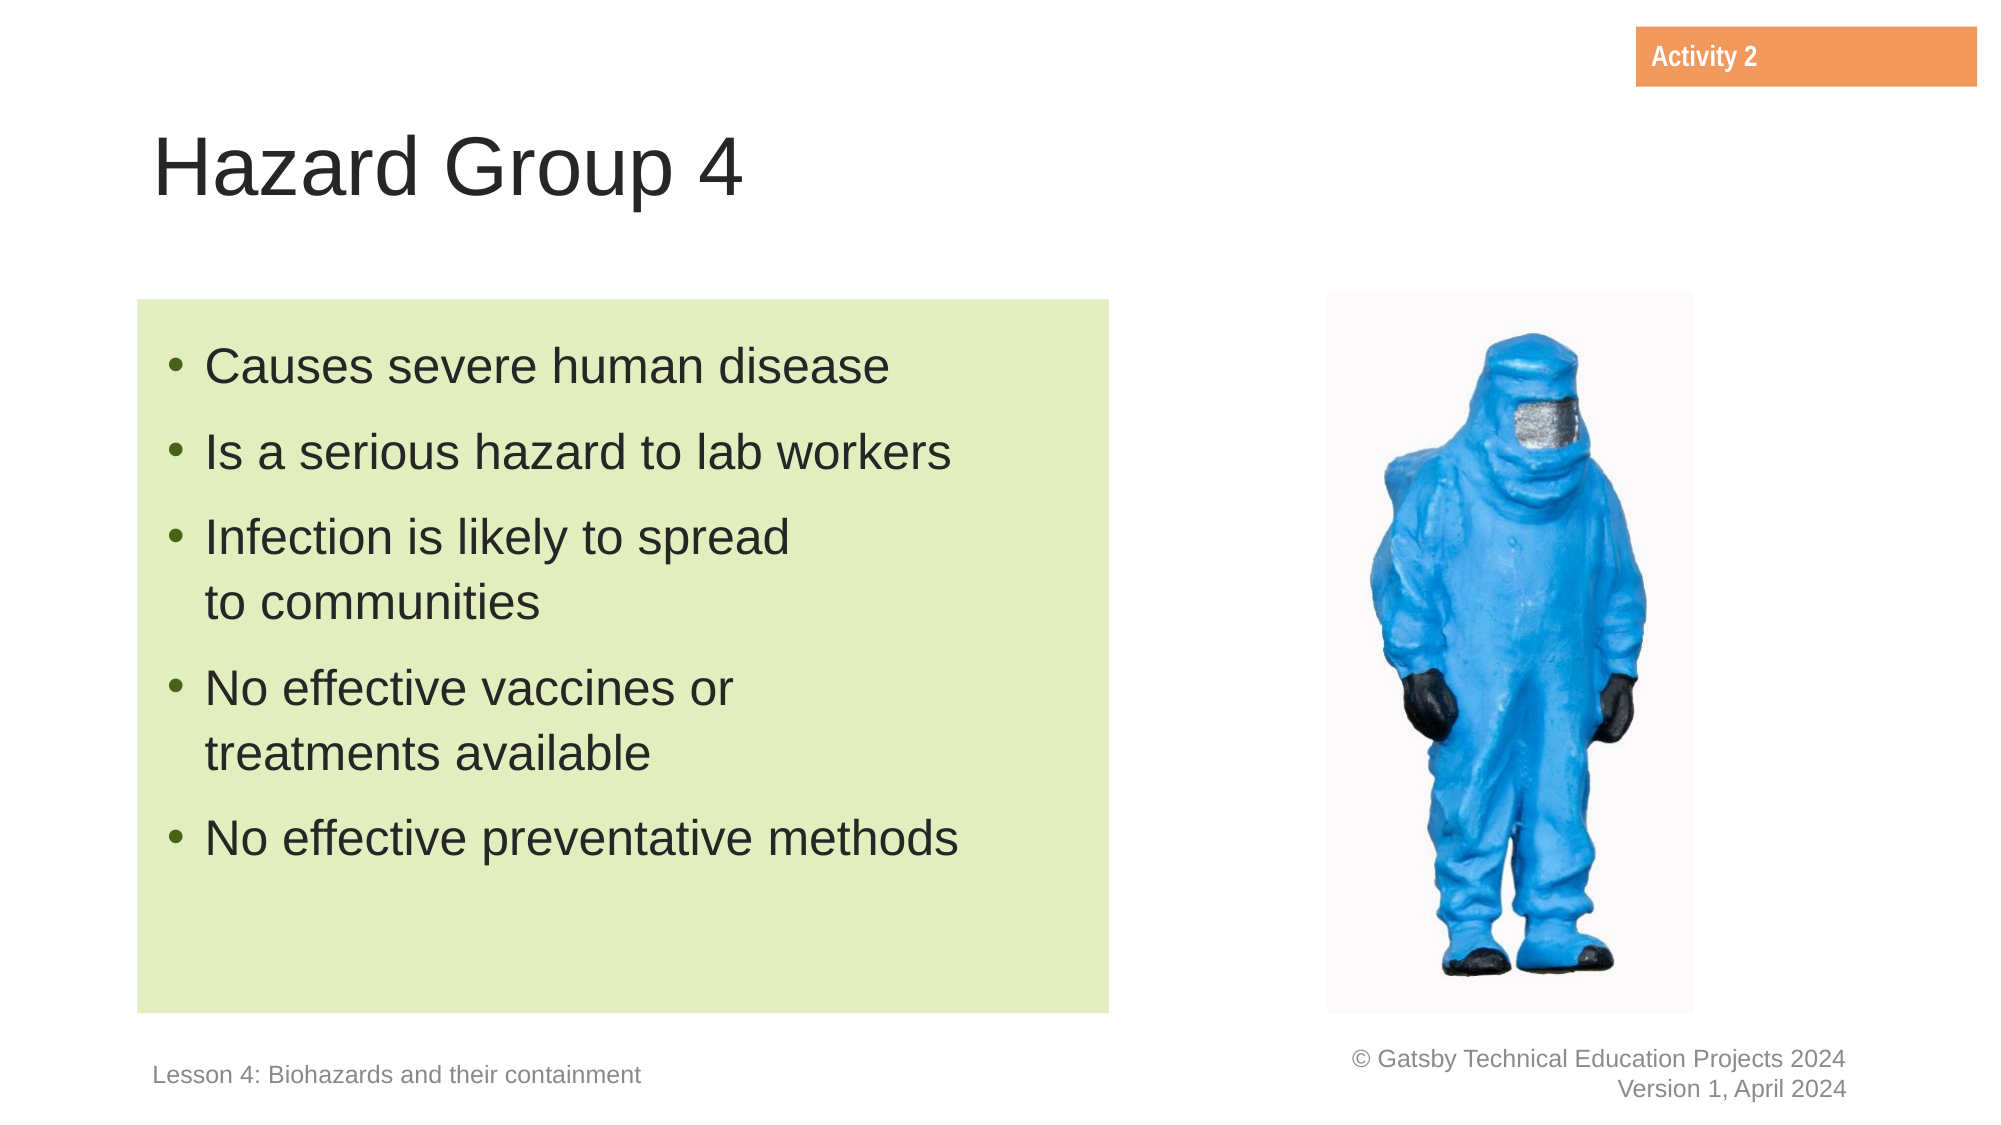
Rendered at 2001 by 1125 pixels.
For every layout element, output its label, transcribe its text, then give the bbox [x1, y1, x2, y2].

title Hazard Group 4 [137, 59, 1863, 278]
list Activity 2 [1636, 26, 1978, 87]
list Causes severe human disease Is a serious hazard to lab workers Infection is likely to spread to communities No effective vaccines or treatments available No effective preventative methods [137, 299, 1109, 1014]
list Lesson 4: Biohazards and their containment [137, 1042, 829, 1103]
picture [1327, 291, 1694, 1014]
